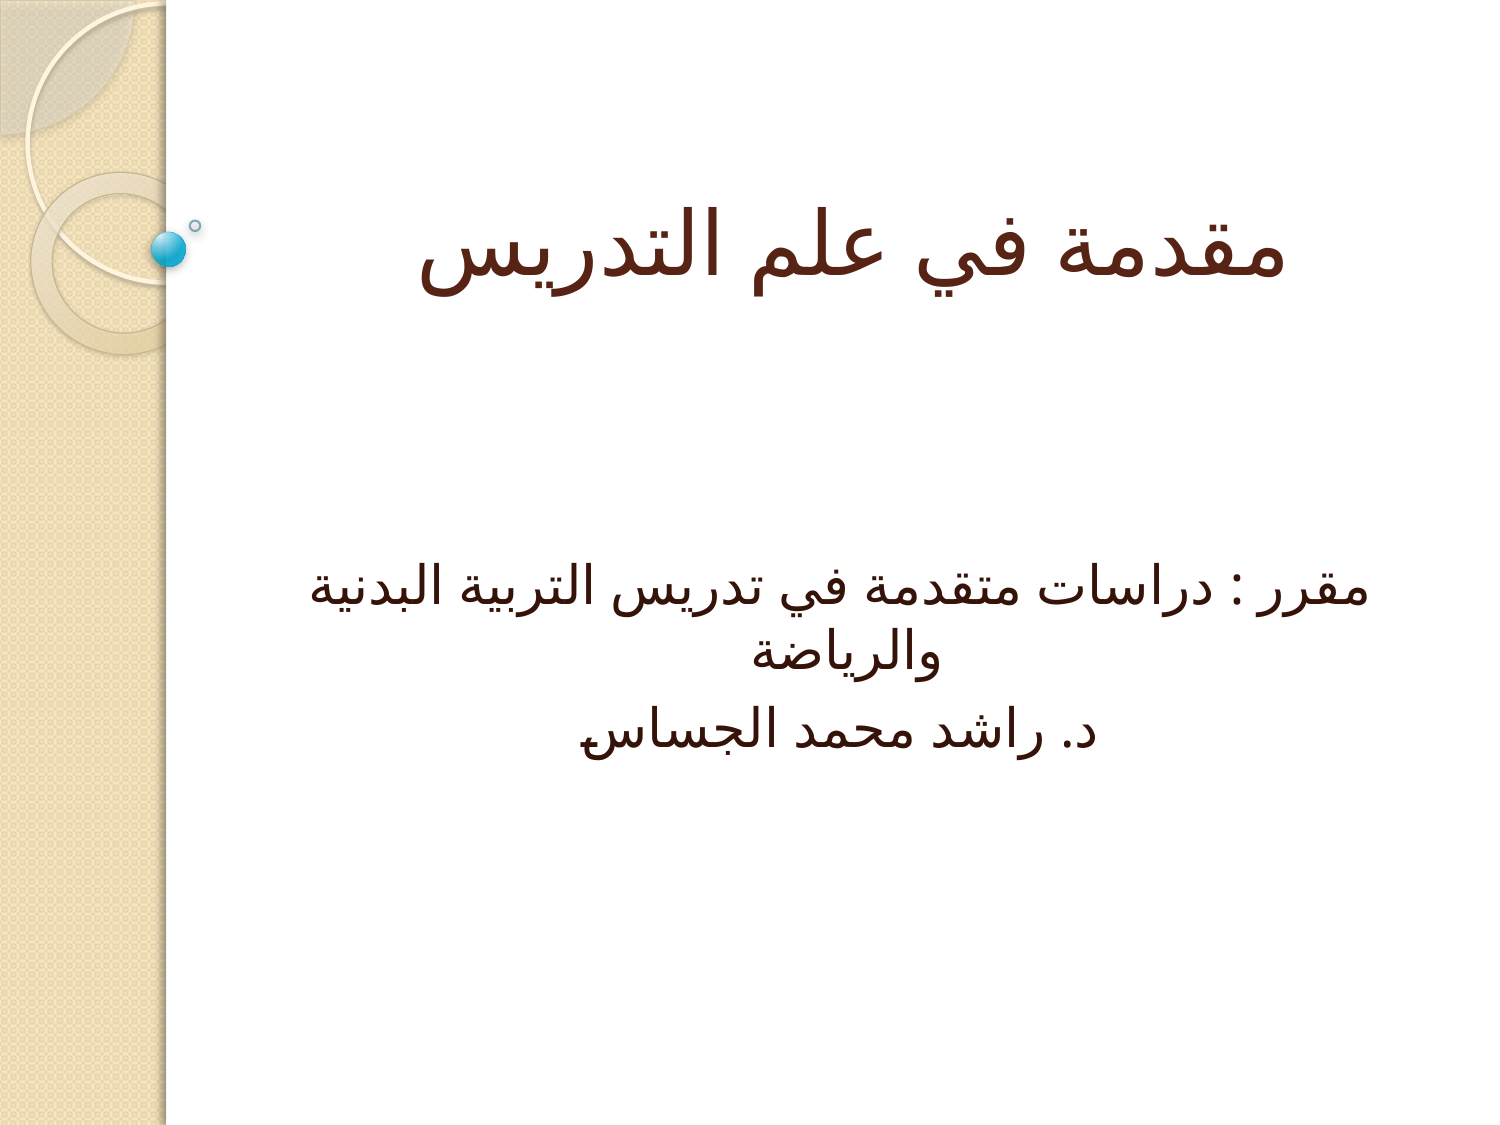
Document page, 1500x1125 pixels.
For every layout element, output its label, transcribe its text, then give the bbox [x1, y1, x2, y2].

title مقدمة في علم التدريس [234, 59, 1450, 301]
subtitle مقرر : دراسات متقدمة في تدريس التربية البدنية والرياضة د. راشد محمد الجساس [234, 550, 1450, 728]
